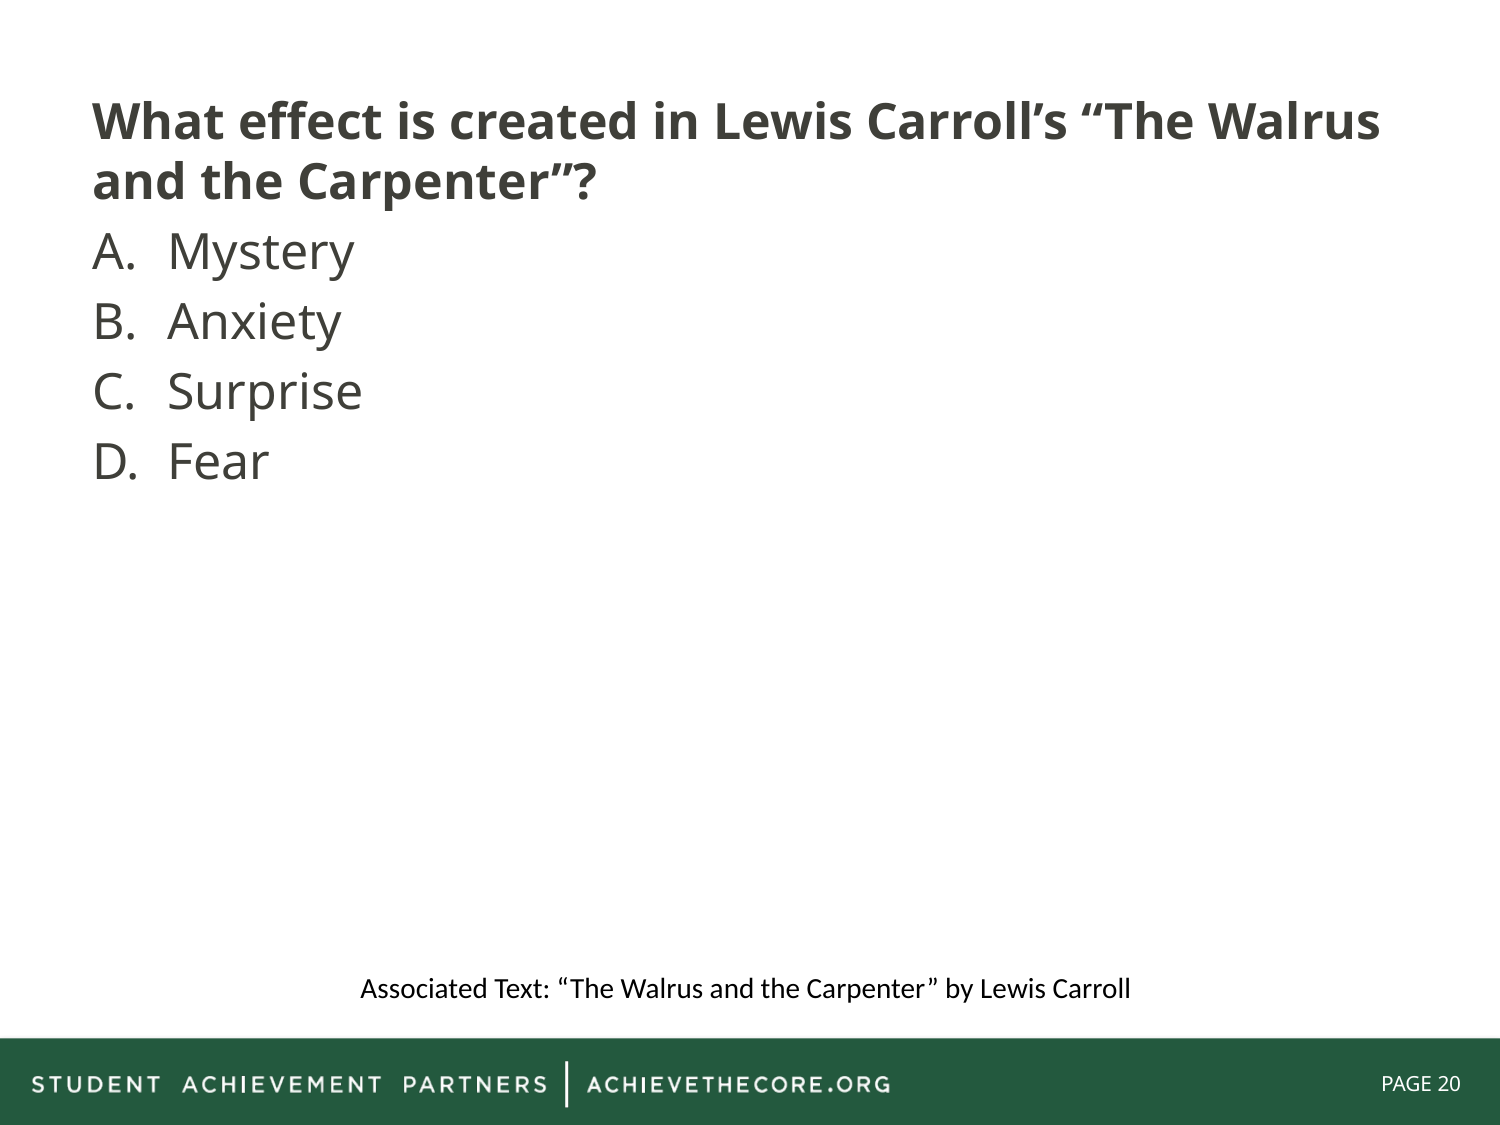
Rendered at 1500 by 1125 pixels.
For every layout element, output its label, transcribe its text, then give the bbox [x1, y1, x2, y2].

list What effect is created in Lewis Carroll’s “The Walrus and the Carpenter”? Mystery Anxiety Surprise Fear [77, 82, 1415, 903]
text_box Associated Text: “The Walrus and the Carpenter” by Lewis Carroll [77, 962, 1415, 1012]
